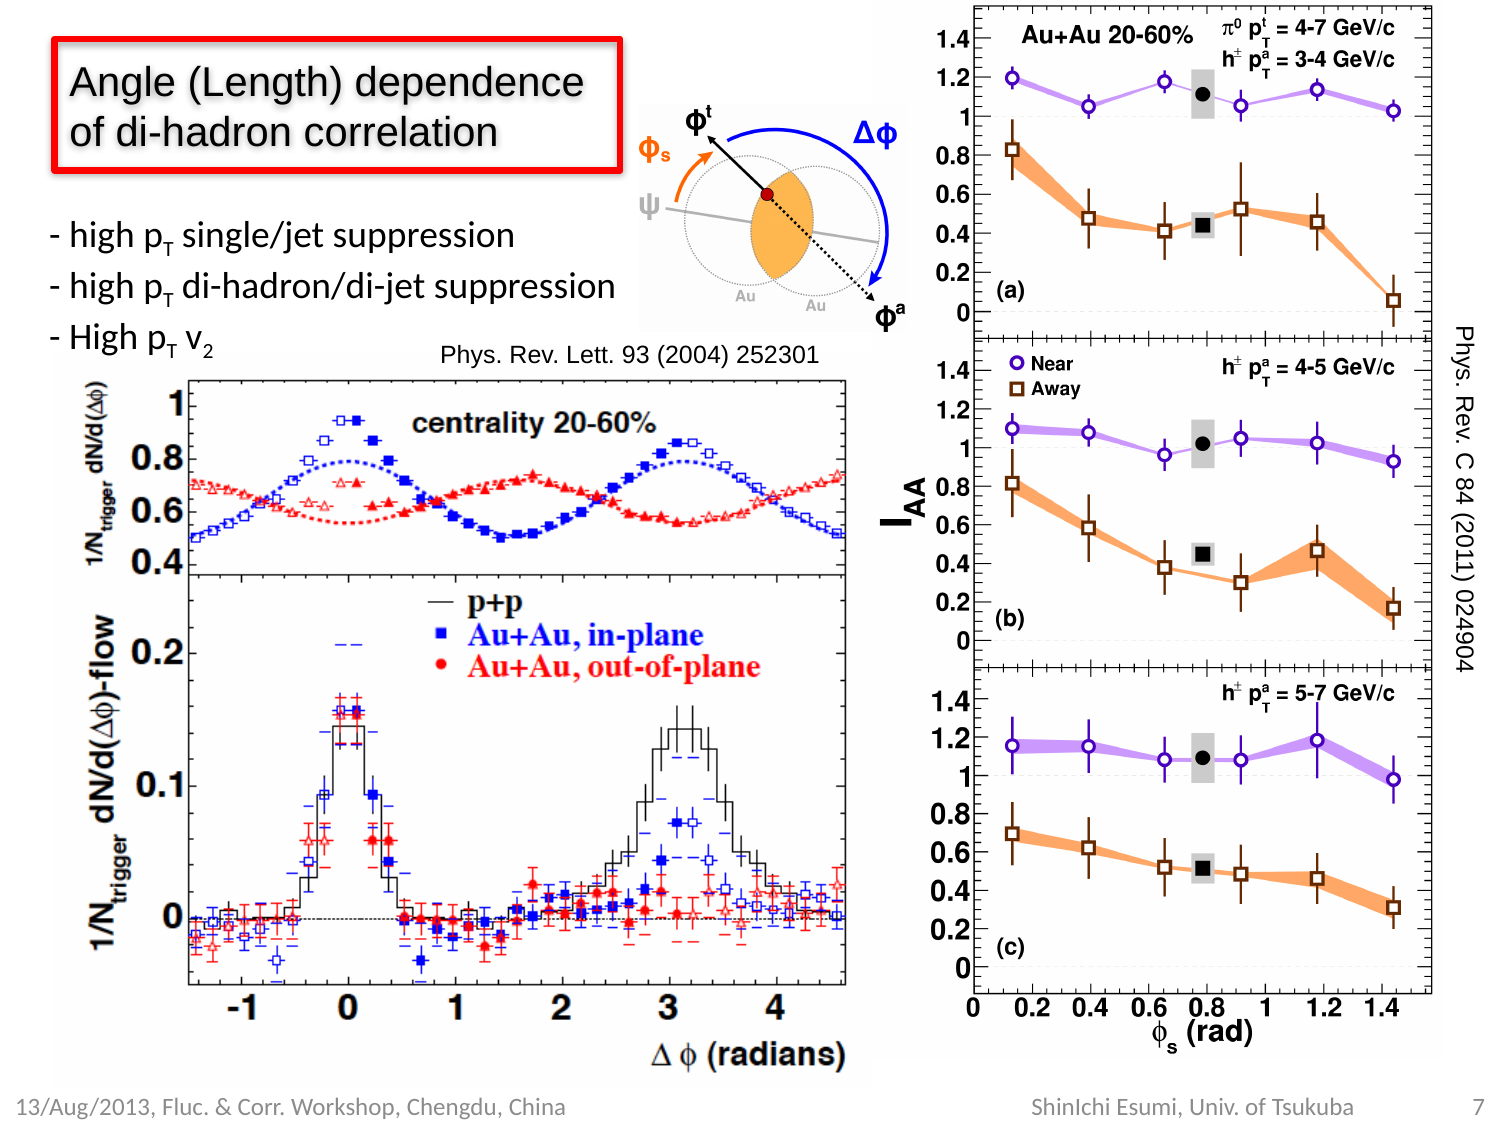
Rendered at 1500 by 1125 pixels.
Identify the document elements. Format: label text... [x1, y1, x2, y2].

slide_number 7 [1395, 1086, 1500, 1124]
text_box Angle (Length) dependence of di-hadron correlation [54, 38, 621, 171]
picture [54, 0, 1444, 1087]
text_box - high pT single/jet suppression - high pT di-hadron/di-jet suppression - High pT v2 [34, 202, 658, 371]
text_box Phys. Rev. Lett. 93 (2004) 252301 [658, 340, 836, 352]
text_box Phys. Rev. C 84 (2011) 024904 [1449, 311, 1489, 689]
footer ShinIchi Esumi, Univ. of Tsukuba [1006, 1086, 1380, 1124]
slide_number 13/Aug/2013, Fluc. & Corr. Workshop, Chengdu, China [0, 1086, 585, 1125]
